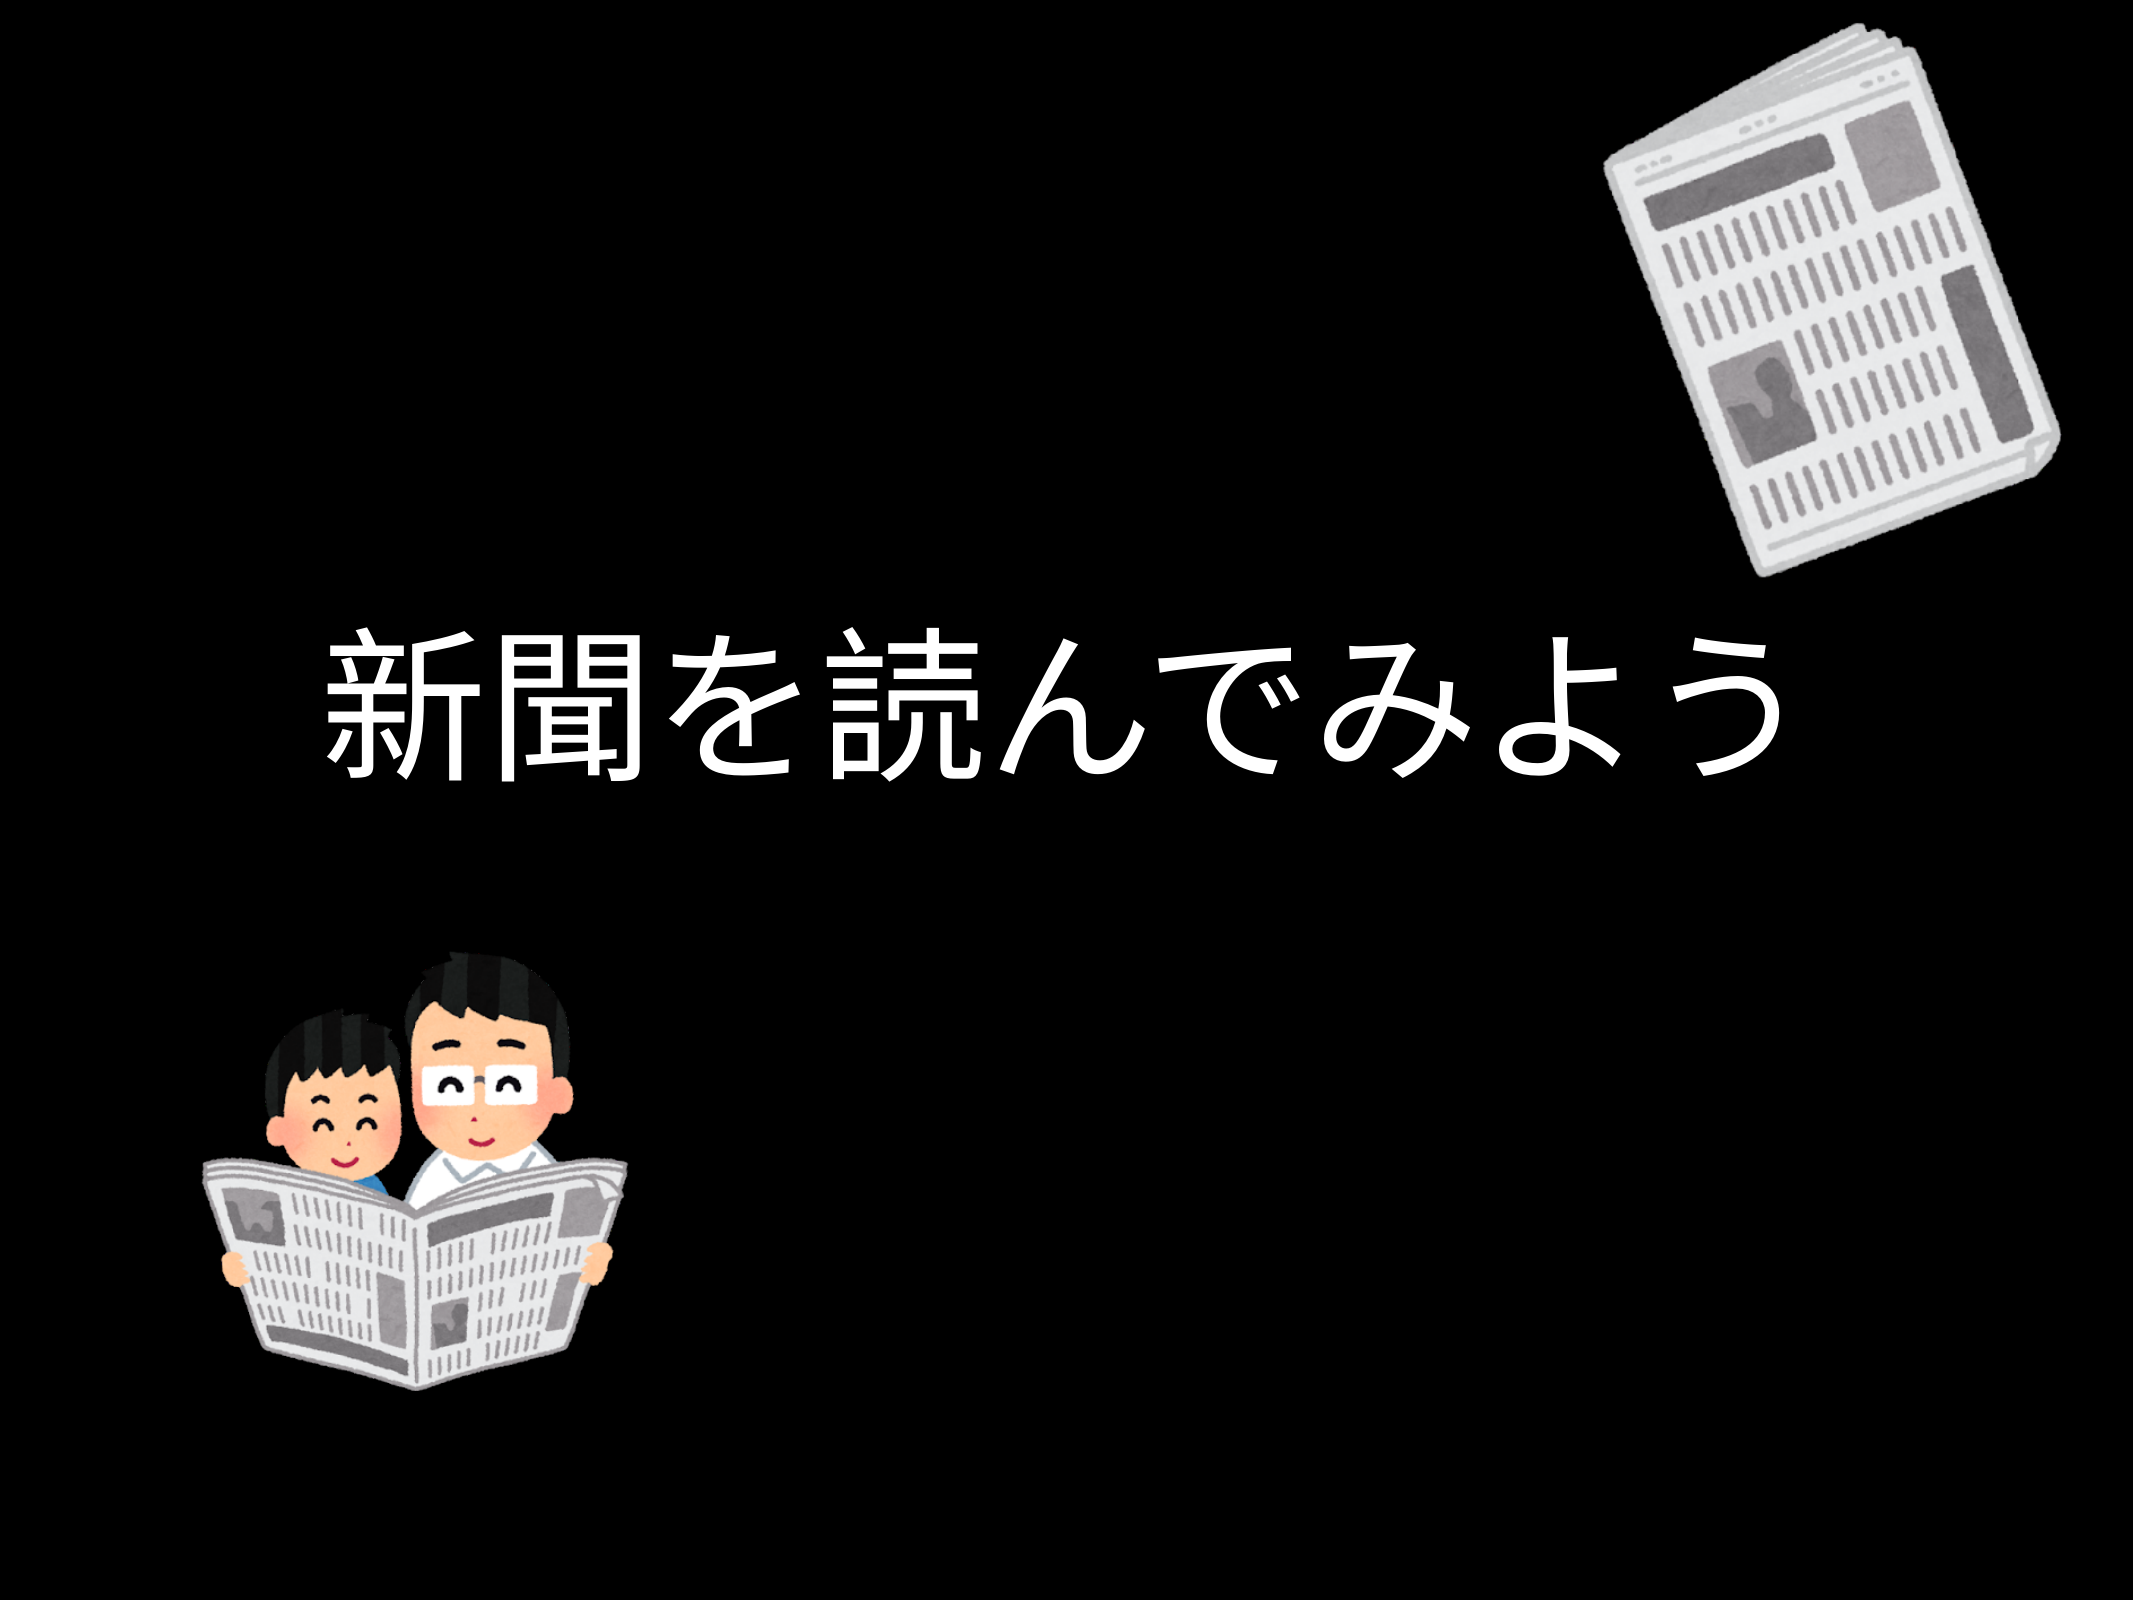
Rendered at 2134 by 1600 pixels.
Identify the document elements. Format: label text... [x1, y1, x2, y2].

picture [1586, 7, 2108, 594]
title 新聞を読んでみよう [207, 268, 1926, 811]
picture [188, 947, 641, 1399]
